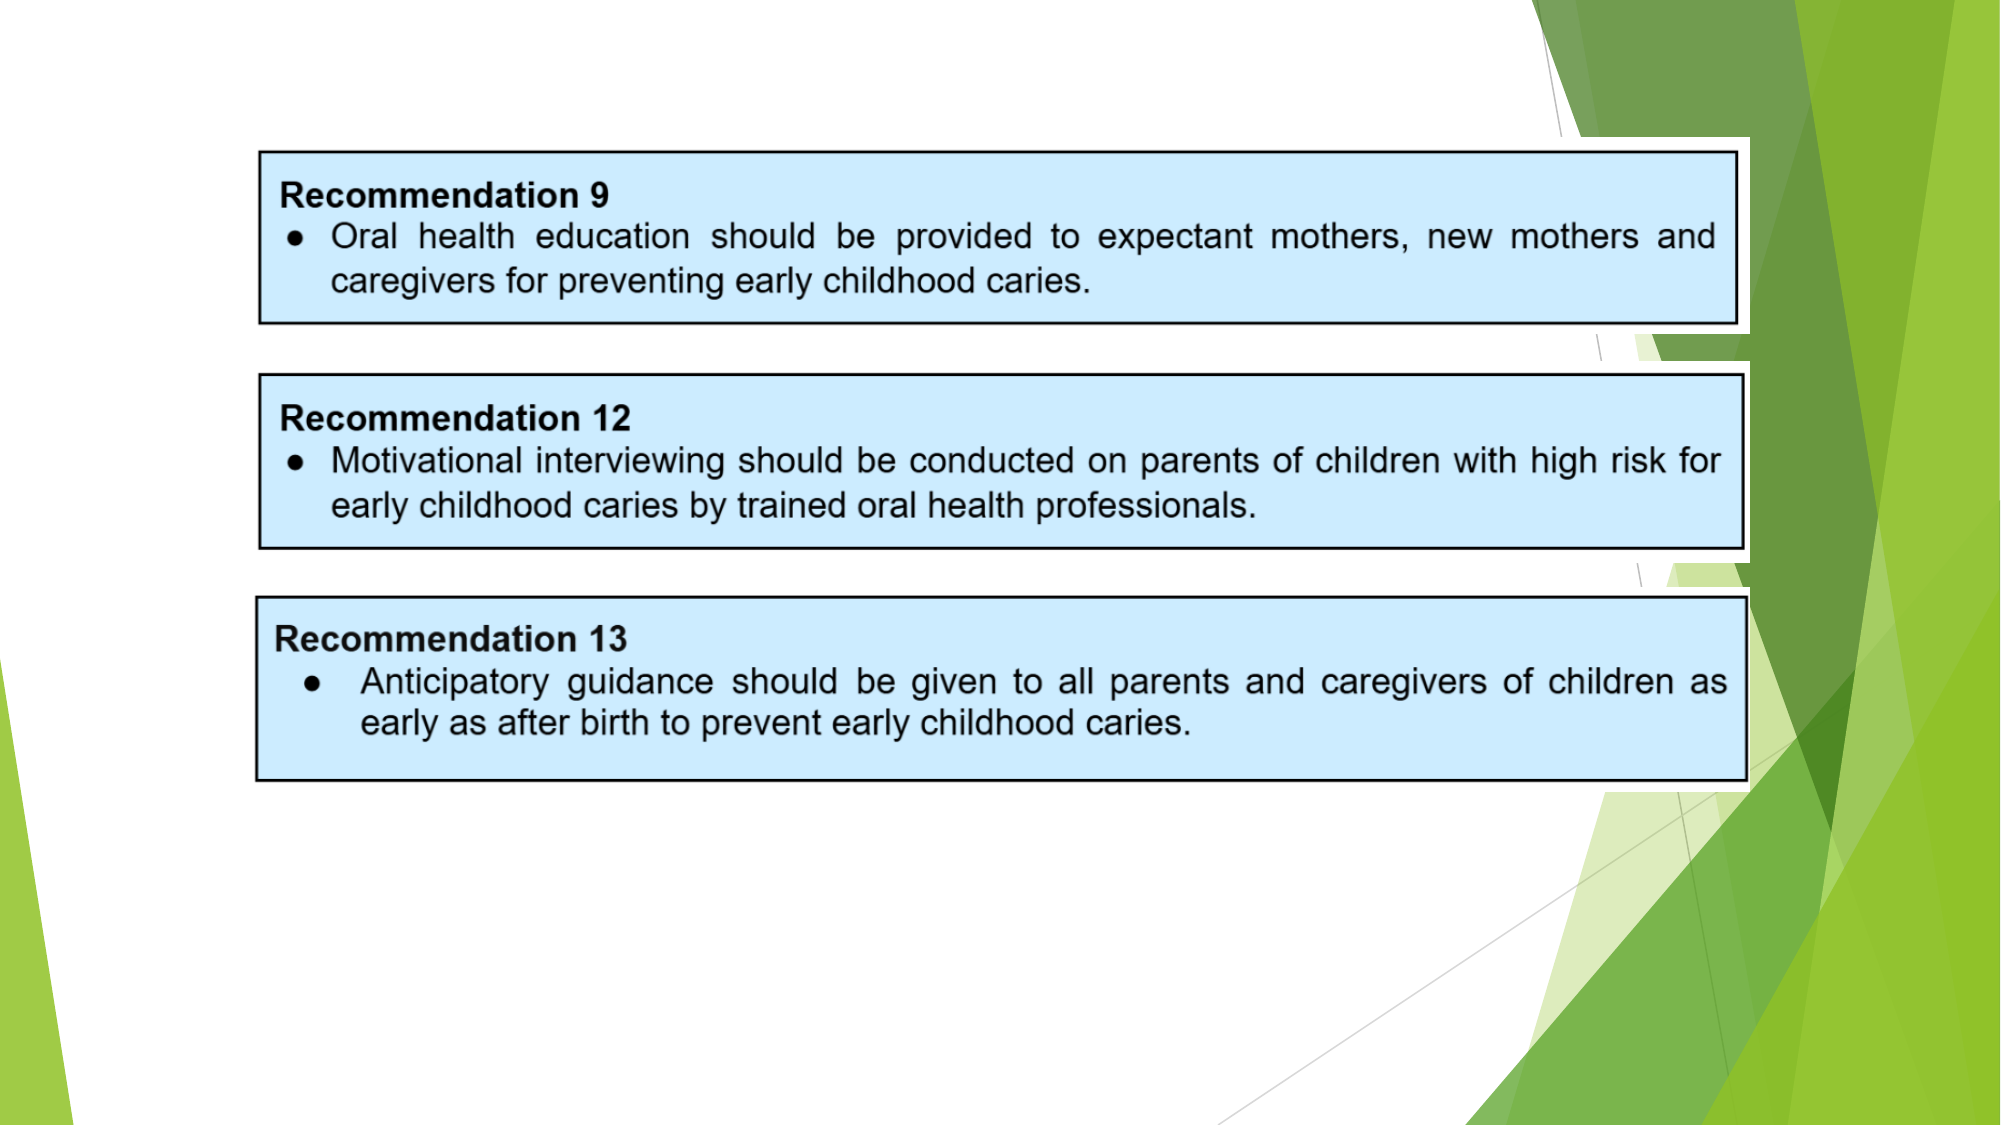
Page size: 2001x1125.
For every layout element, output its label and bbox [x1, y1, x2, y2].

picture [249, 361, 1751, 563]
picture [249, 136, 1751, 334]
picture [249, 587, 1751, 792]
